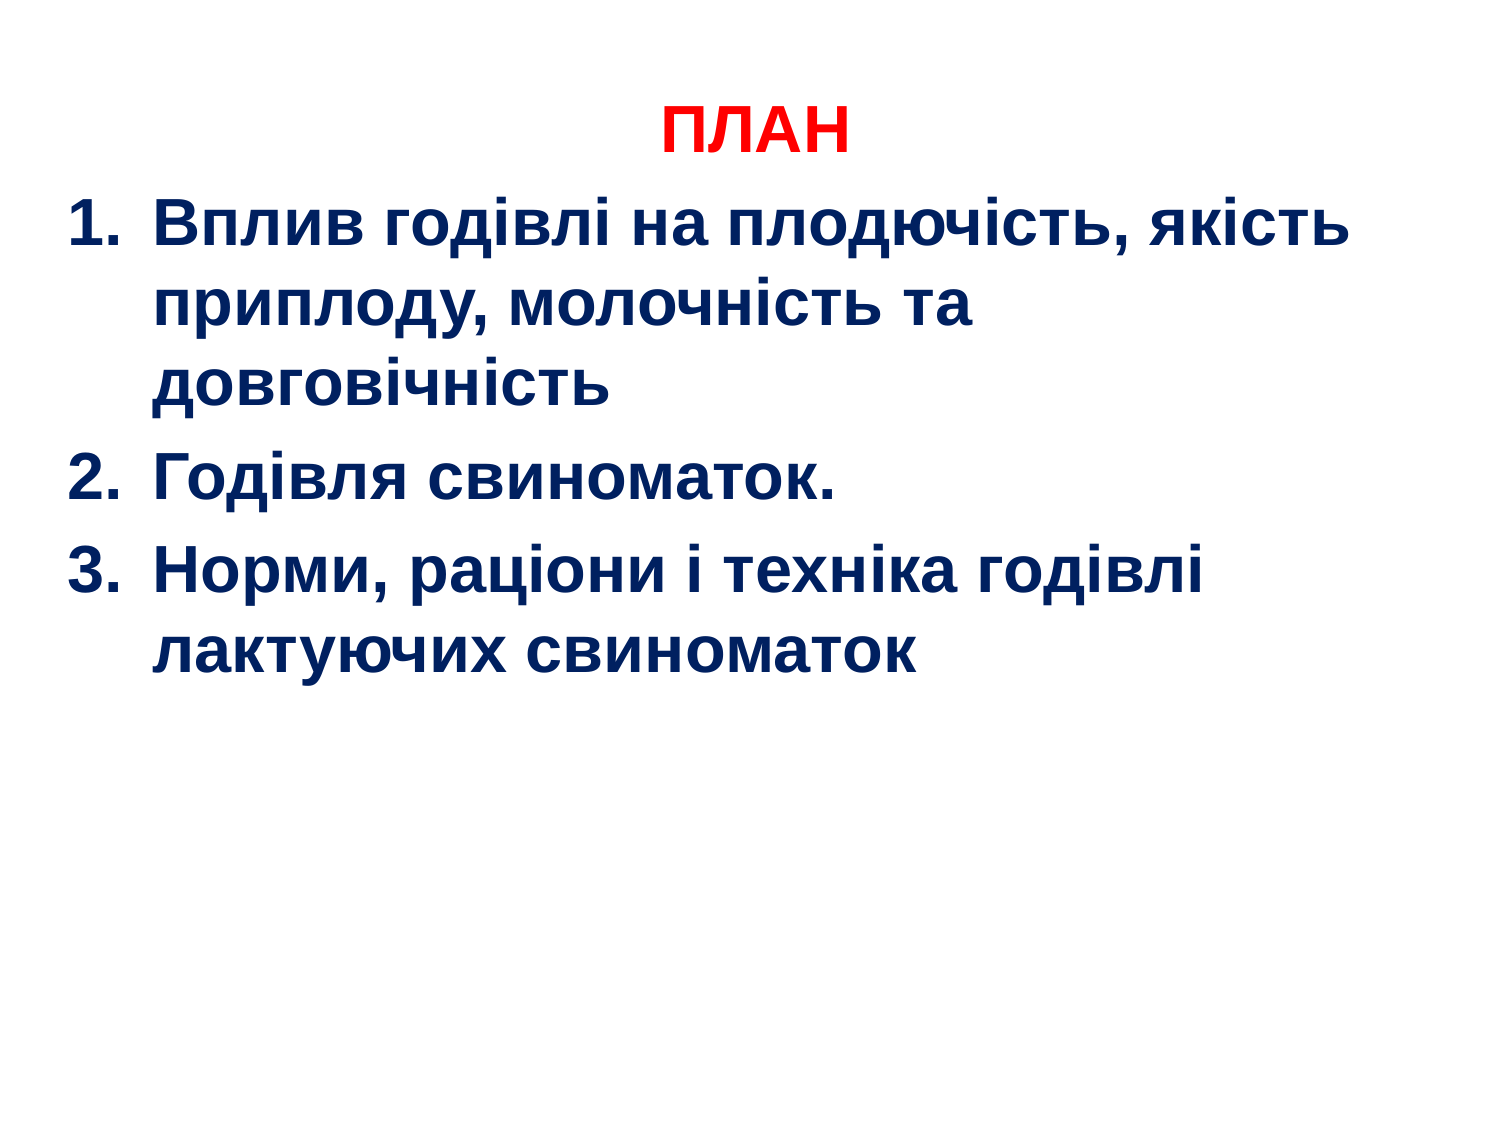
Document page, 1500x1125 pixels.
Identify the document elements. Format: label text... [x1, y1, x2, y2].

text_box ПЛАН Вплив годівлі на плодючість, якість приплоду, молочність та довговічність Годівля свиноматок. Норми, раціони і техніка годівлі лактуючих свиноматок [53, 78, 1459, 811]
